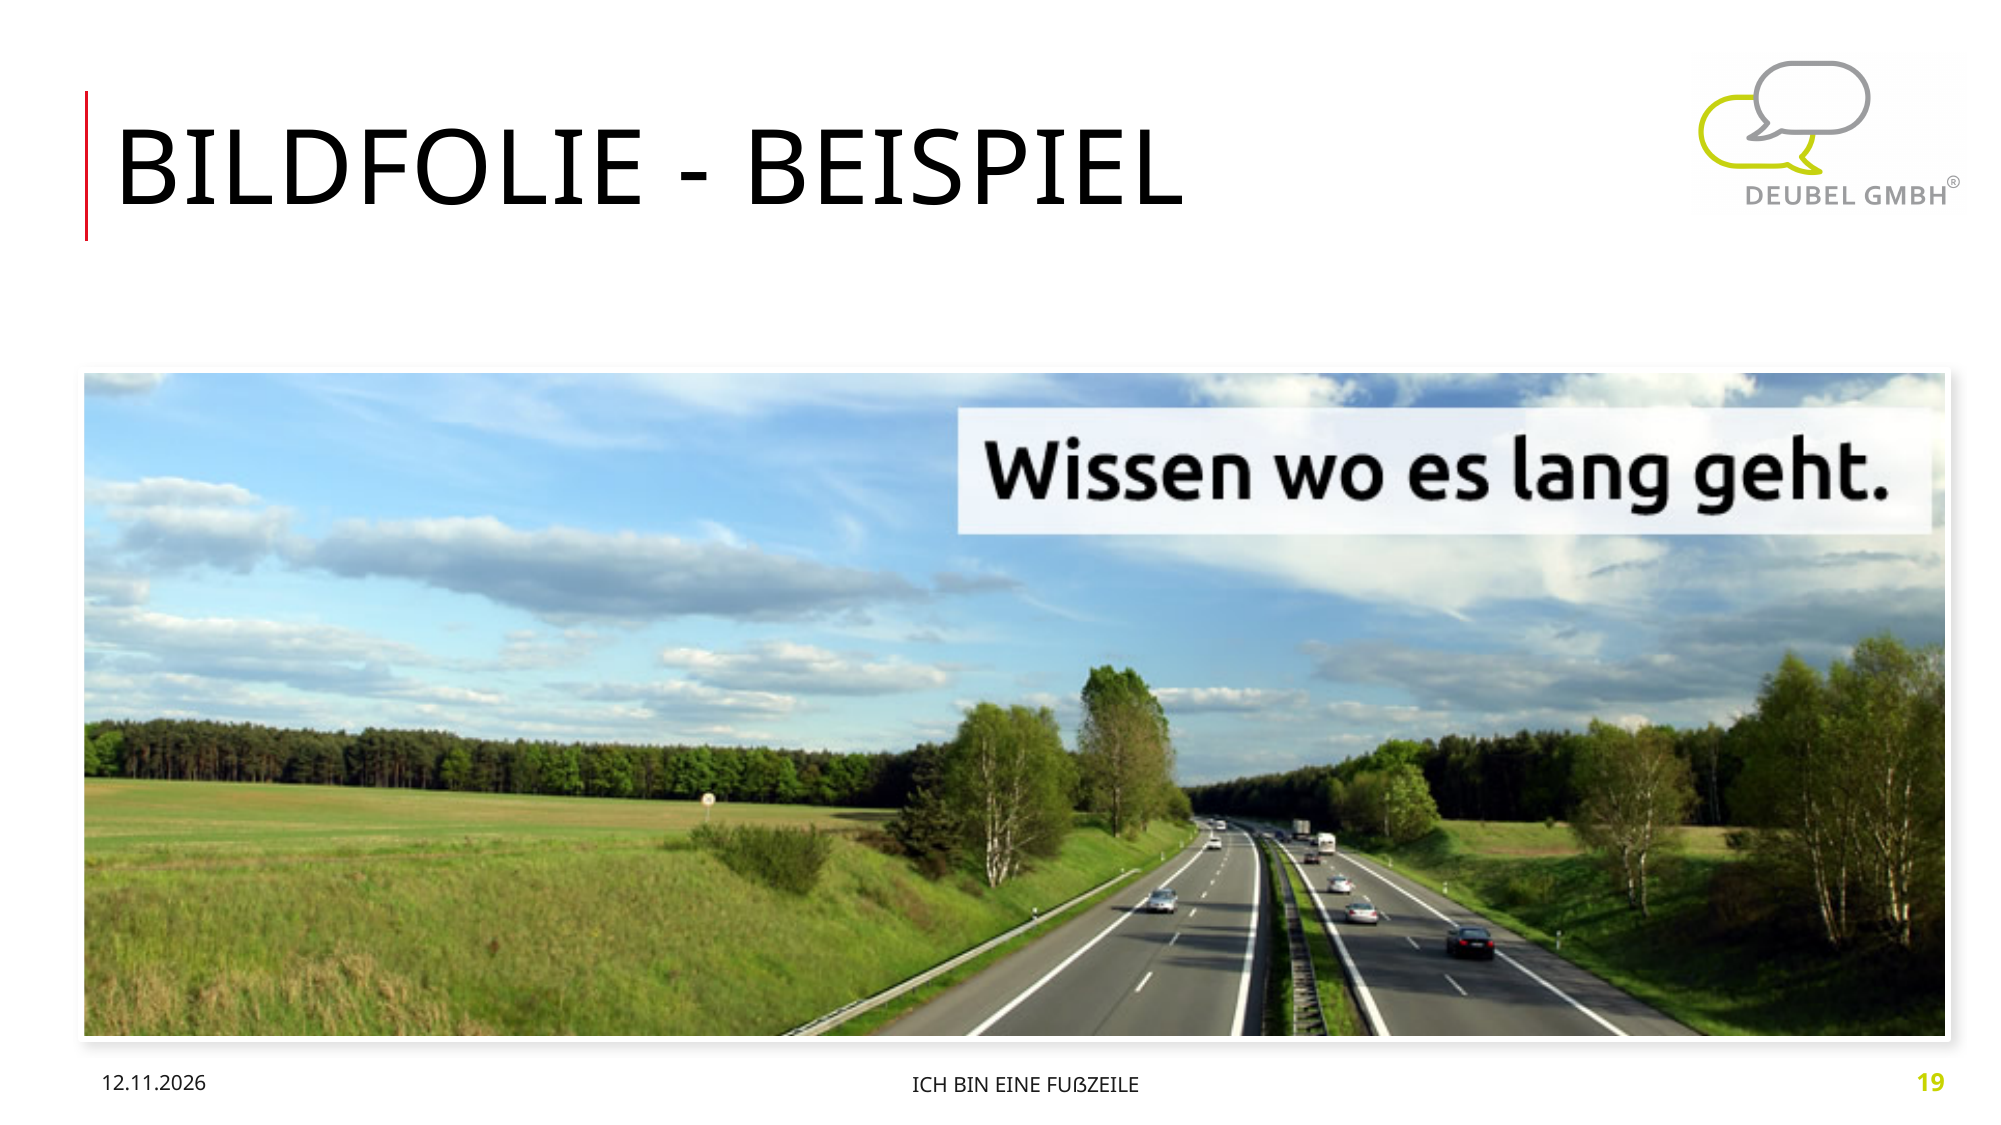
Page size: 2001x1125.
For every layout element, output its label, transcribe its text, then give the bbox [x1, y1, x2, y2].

footer Ich bin eine Fußzeile [343, 1061, 1709, 1107]
picture [84, 373, 1946, 1037]
picture [1692, 52, 1967, 215]
title Bildfolie - Beispiel [84, 52, 1692, 298]
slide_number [86, 1061, 328, 1107]
slide_number 19 [1727, 1061, 1945, 1107]
